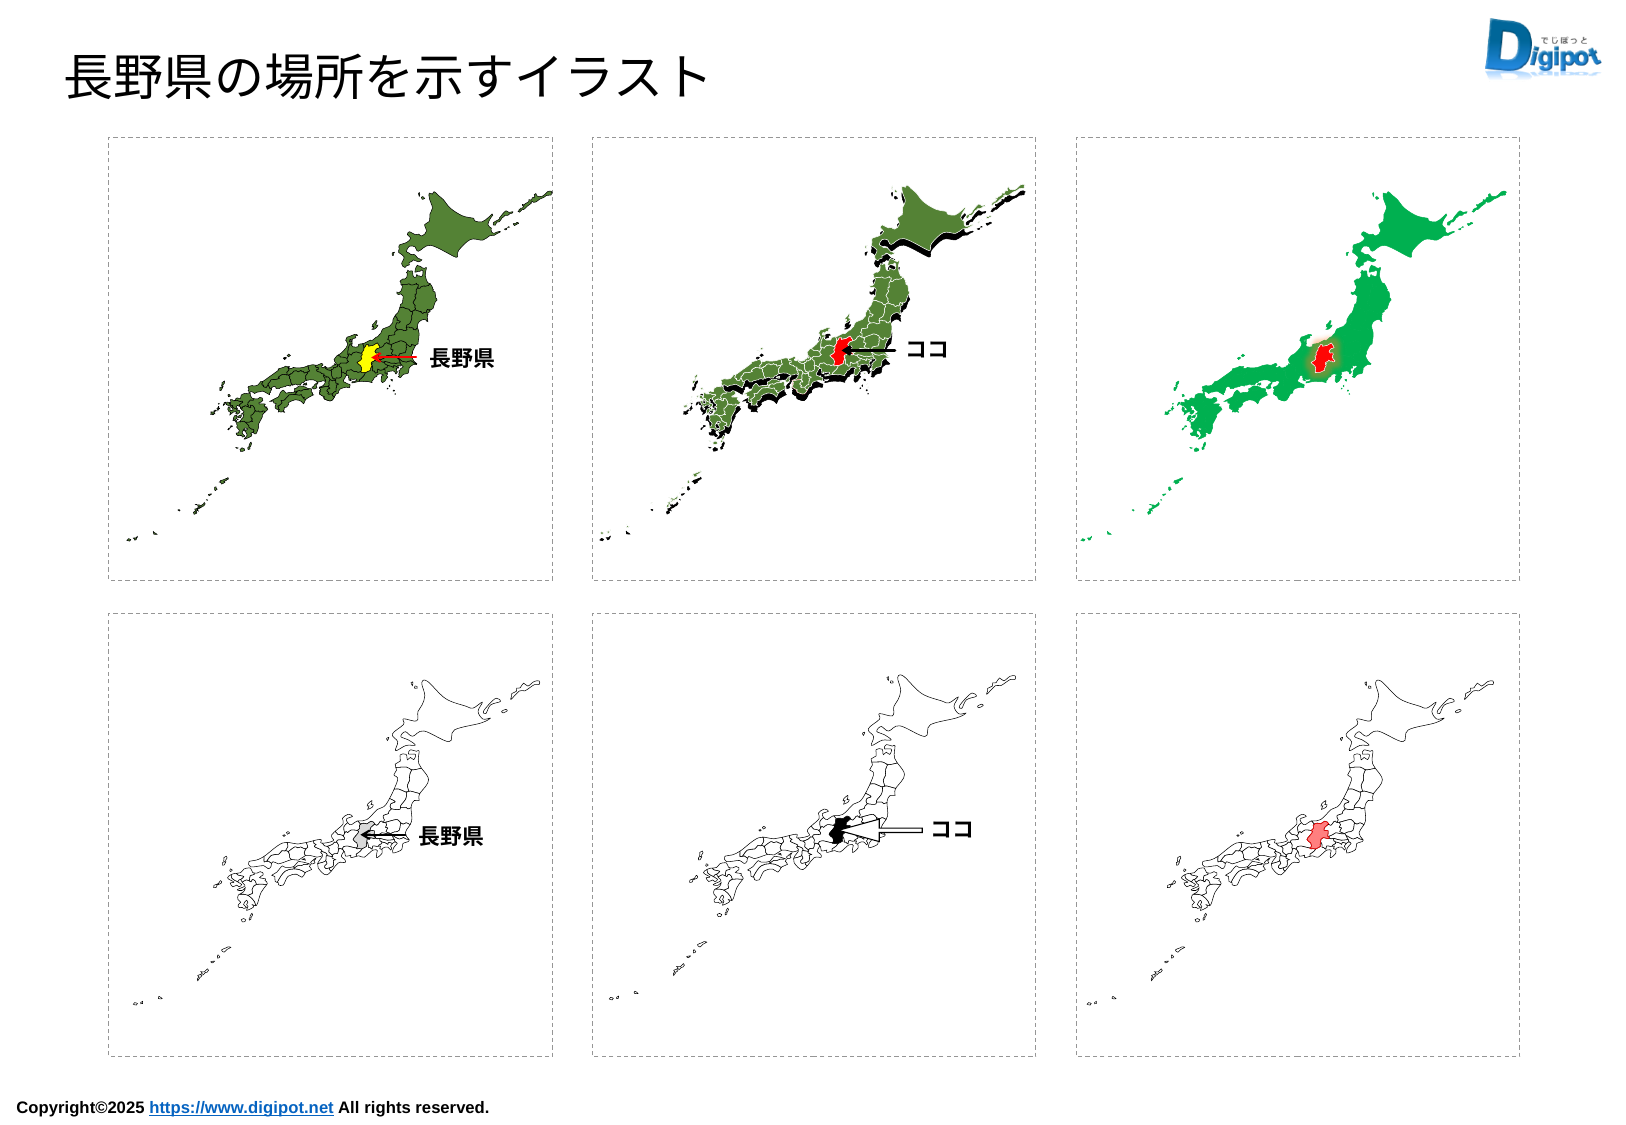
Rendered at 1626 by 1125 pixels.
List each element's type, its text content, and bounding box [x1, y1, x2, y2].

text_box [1087, 679, 1494, 1006]
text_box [1080, 191, 1507, 542]
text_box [599, 184, 1026, 541]
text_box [133, 679, 540, 1006]
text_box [609, 674, 1016, 1001]
text_box 長野県の場所を示すイラスト [49, 38, 728, 113]
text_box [126, 191, 553, 542]
picture [1485, 18, 1602, 82]
